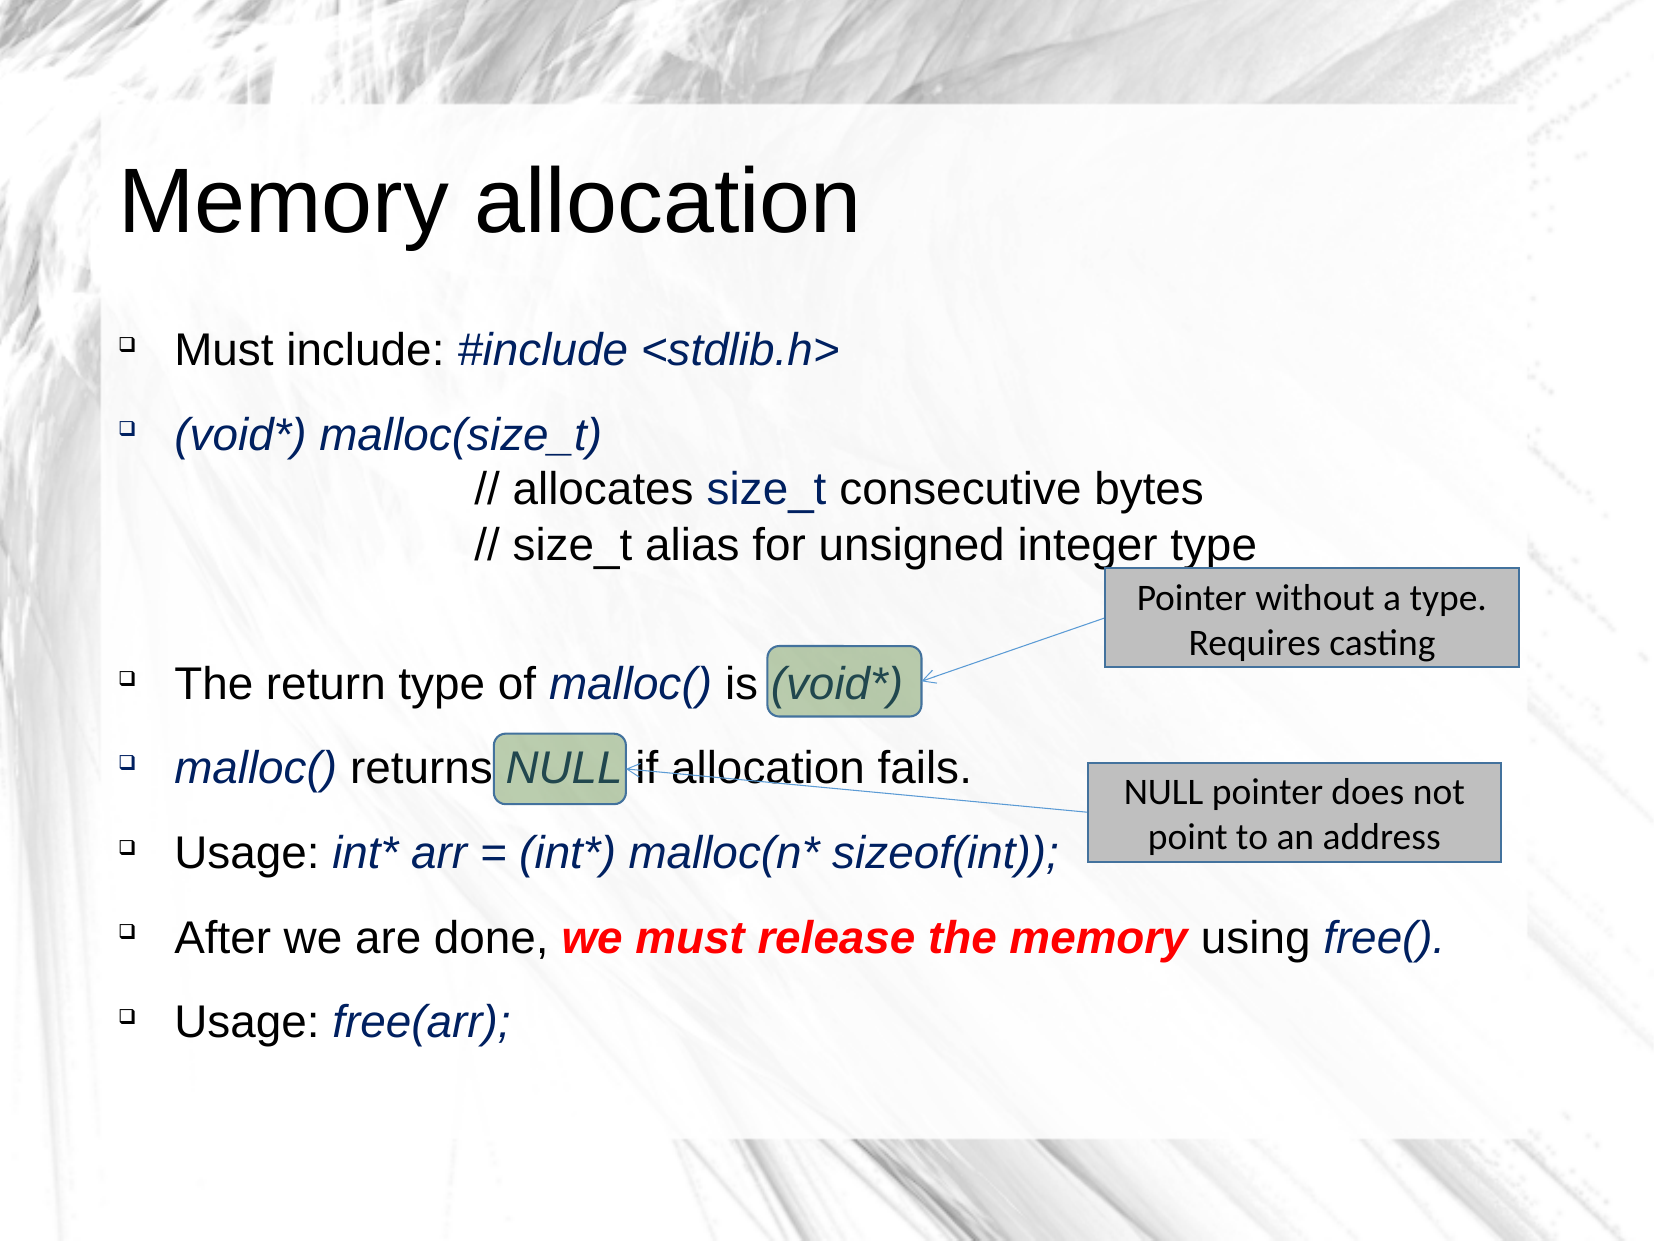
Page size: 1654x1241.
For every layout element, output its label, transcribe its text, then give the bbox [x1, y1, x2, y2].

picture [0, 0, 1654, 1241]
list Must include: #include <stdlib.h> (void*) malloc(size_t) // allocates size_t consecutive bytes // size_t alias for unsigned integer type The return type of malloc() is (void*) malloc() returns NULL if allocation fails. Usage: int* arr = (int*) malloc(n* sizeof(int)); After we are done, we must release the memory using free(). Usage: free(arr); [118, 319, 1571, 1180]
text_box Memory allocation [118, 93, 1535, 299]
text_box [625, 768, 1088, 813]
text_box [921, 617, 1106, 682]
text_box Pointer without a type. Requires casting [1104, 567, 1520, 668]
text_box [766, 644, 923, 718]
text_box NULL pointer does not point to an address [1087, 762, 1502, 863]
text_box [492, 732, 627, 806]
